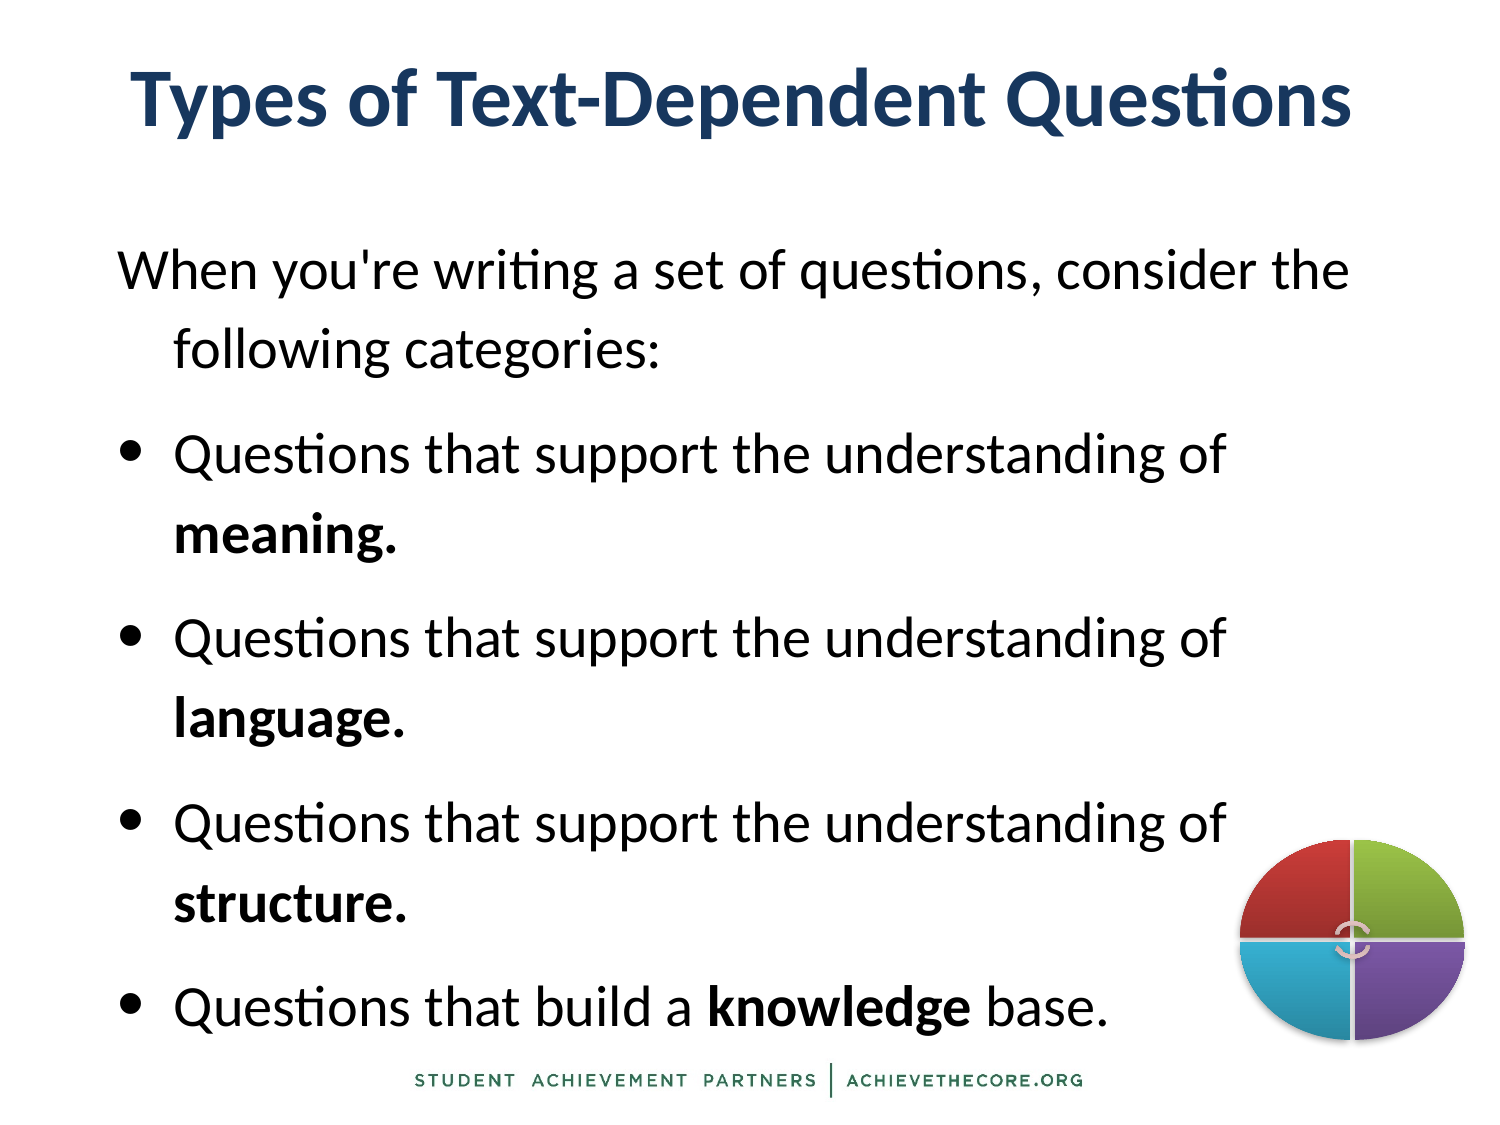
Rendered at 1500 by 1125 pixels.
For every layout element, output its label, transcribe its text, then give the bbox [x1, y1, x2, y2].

picture [399, 1057, 1101, 1102]
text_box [1239, 839, 1466, 1041]
title Types of Text-Dependent Questions [75, 0, 1410, 202]
list When you're writing a set of questions, consider the following categories: Questions that support the understanding of meaning. Questions that support the understanding of language. Questions that support the understanding of structure. Questions that build a knowledge base. [102, 205, 1438, 1054]
slide_number 21 [75, 1042, 425, 1103]
